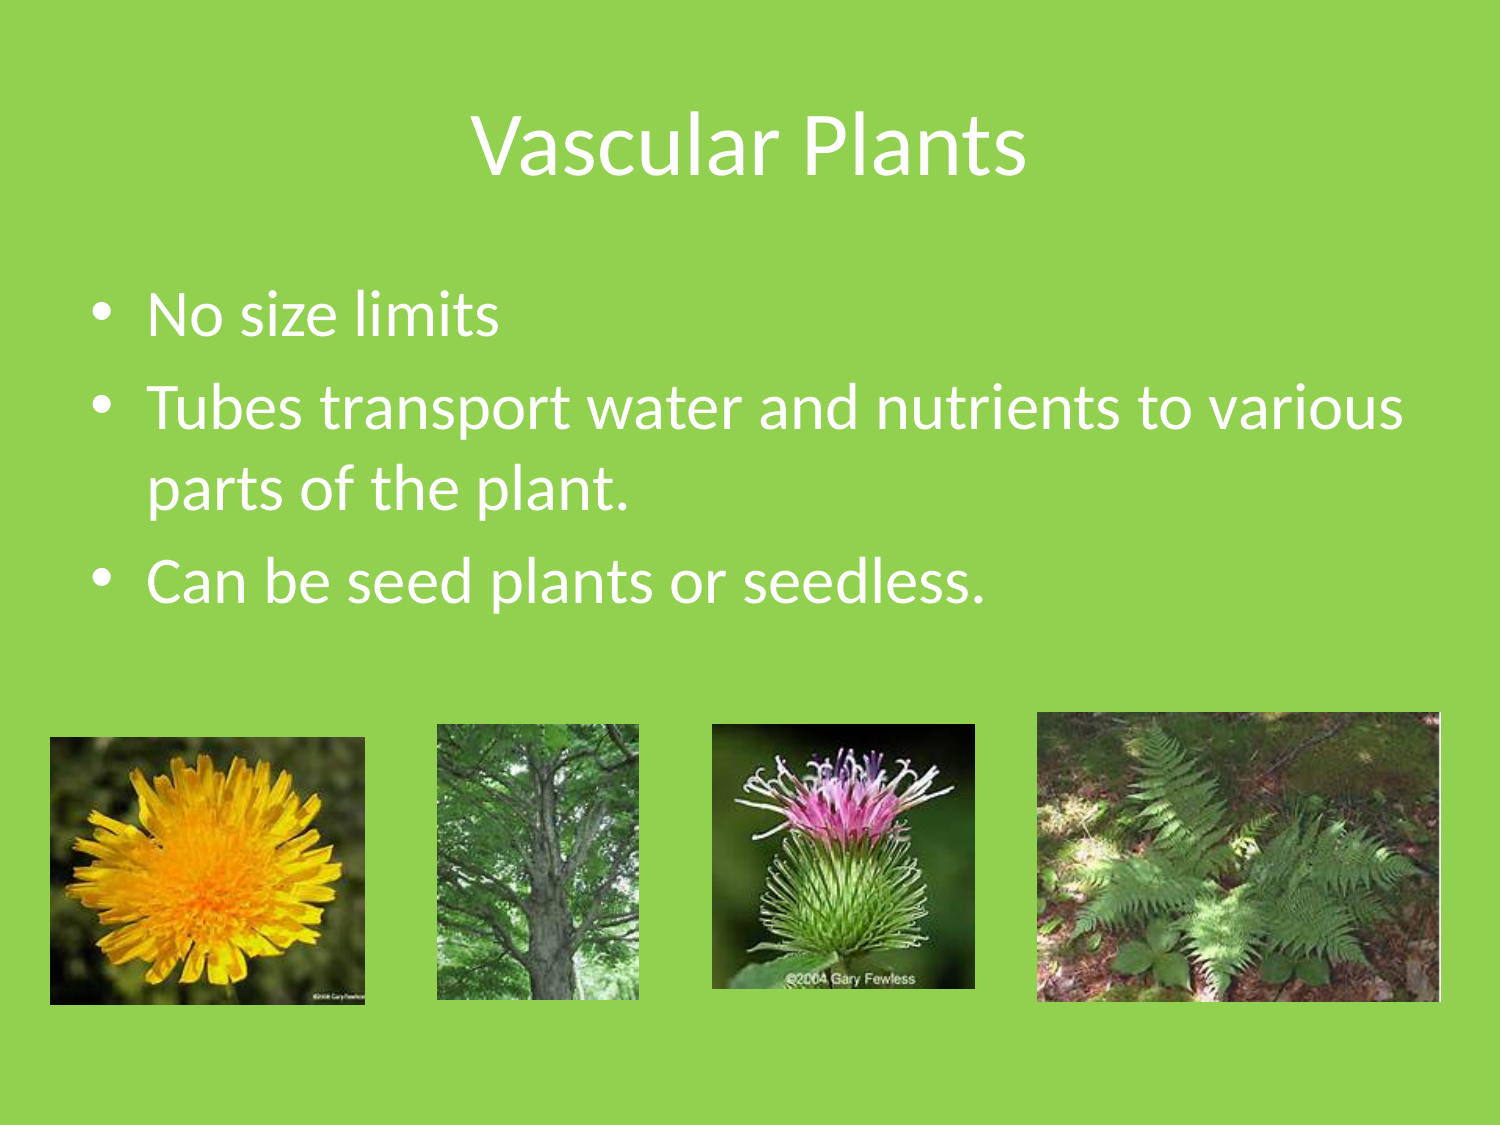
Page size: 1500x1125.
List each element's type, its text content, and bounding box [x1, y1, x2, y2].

list No size limits Tubes transport water and nutrients to various parts of the plant. Can be seed plants or seedless. [75, 262, 1425, 675]
picture [712, 724, 976, 990]
picture [49, 737, 365, 1005]
picture [437, 724, 640, 1001]
title Vascular Plants [75, 45, 1425, 233]
picture [1037, 712, 1441, 1002]
